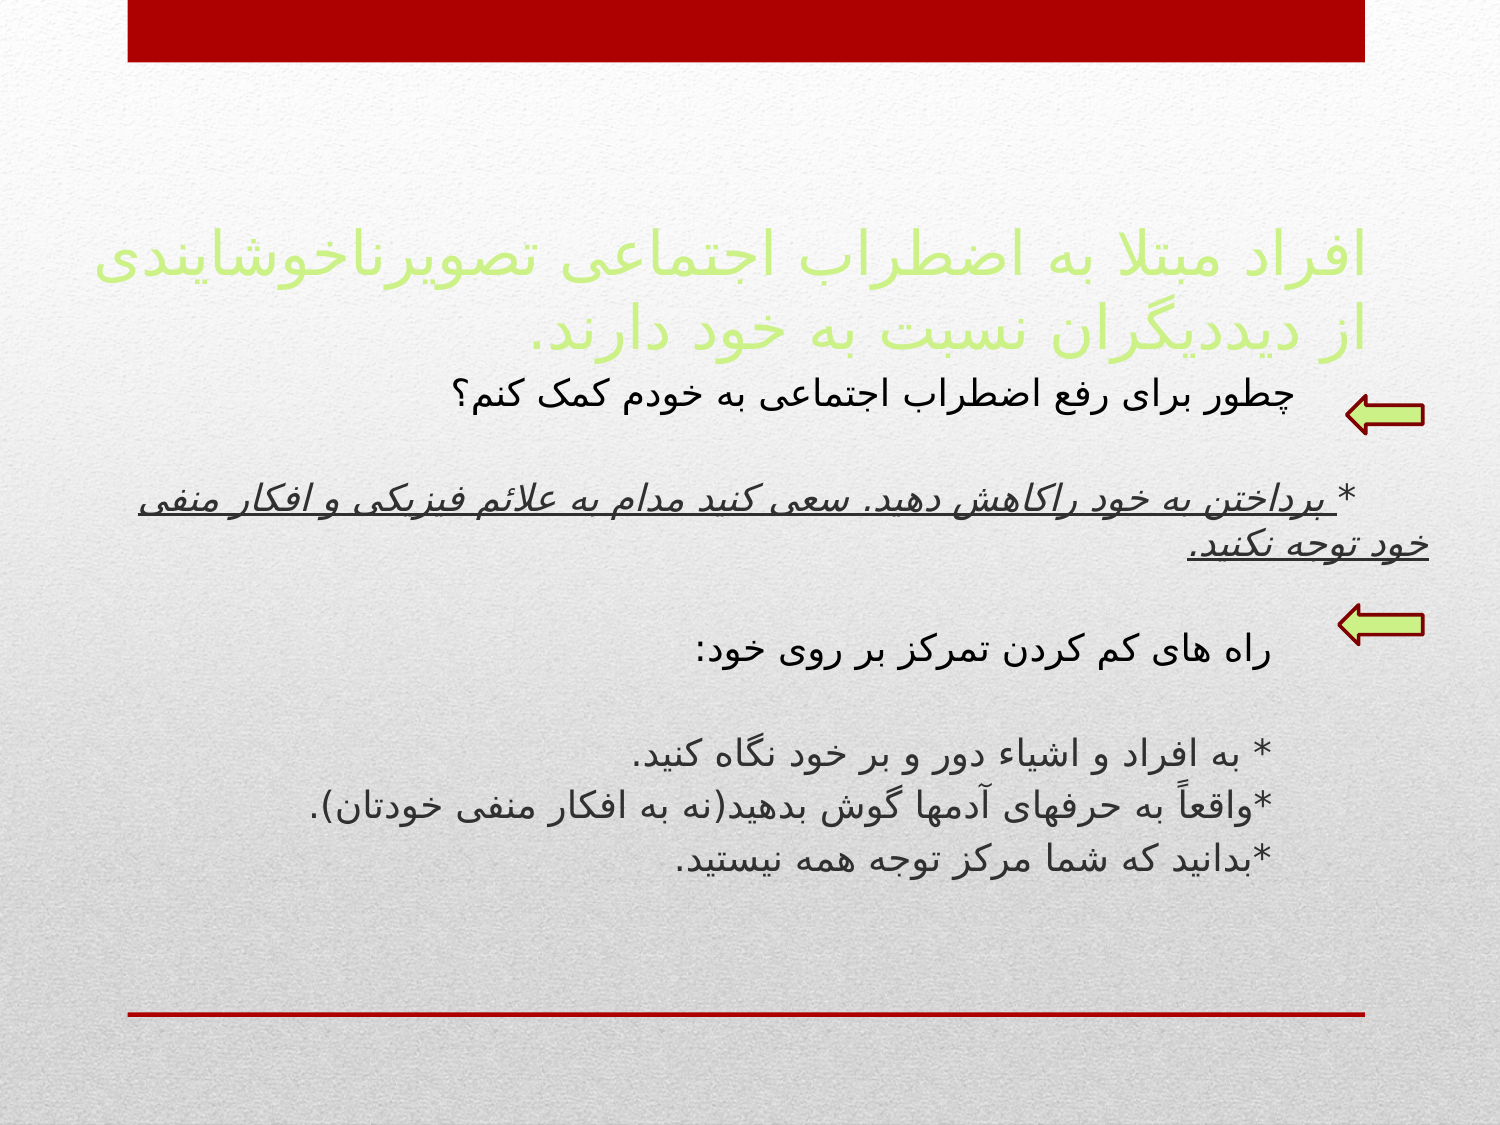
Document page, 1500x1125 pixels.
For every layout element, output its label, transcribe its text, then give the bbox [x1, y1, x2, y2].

text_box [1337, 603, 1425, 647]
list چطور برای رفع اضطراب اجتماعی به خودم کمک کنم؟ * پرداختن به خود راکاهش دهید. سعی کنید مدام به علائم فیزیکی و افکار منفی خود توجه نکنید. راه های کم کردن تمرکز بر روی خود: * به افراد و اشیاء دور و بر خود نگاه کنید. *واقعاً به حرفهای آدمها گوش بدهید(نه به افکار منفی خودتان). *بدانید که شما مرکز توجه همه نیستید. [101, 381, 1444, 919]
title افراد مبتلا به اضطراب اجتماعی تصویرناخوشایندی از دیددیگران نسبت به خود دارند. [66, 196, 1385, 370]
text_box [1345, 393, 1425, 436]
